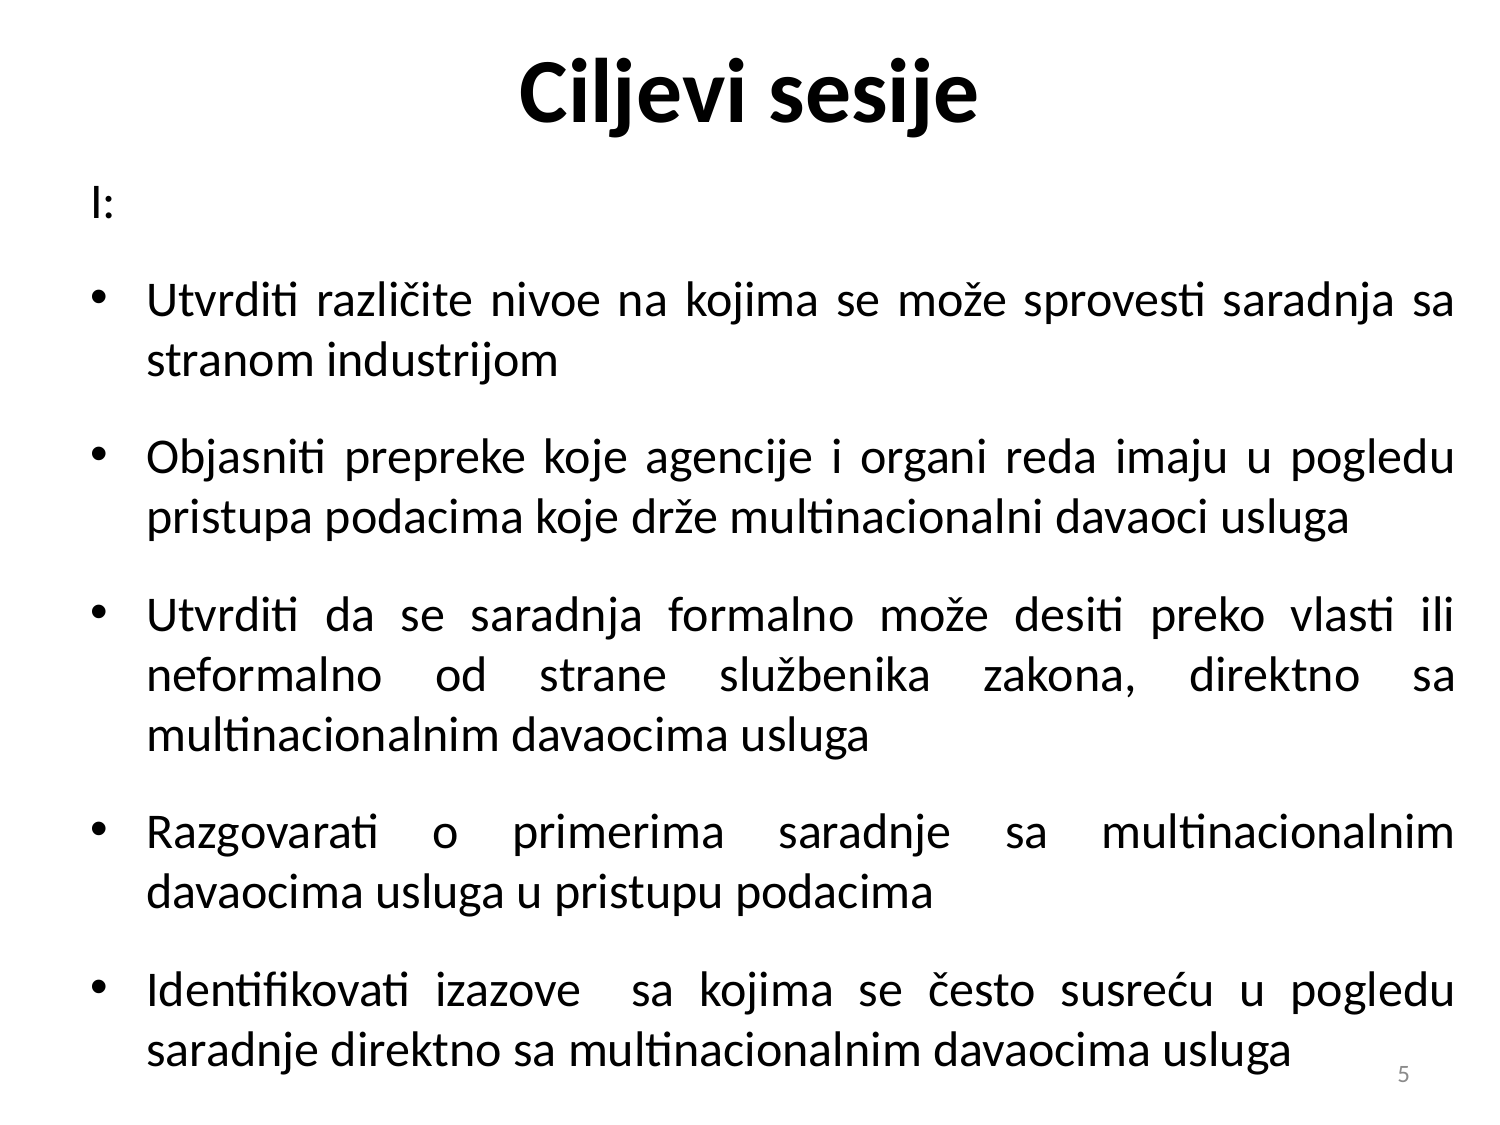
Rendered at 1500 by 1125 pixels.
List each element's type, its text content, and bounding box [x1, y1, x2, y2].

slide_number 5 [1074, 1042, 1425, 1103]
list I: Utvrditi različite nivoe na kojima se može sprovesti saradnja sa stranom industrijom Objasniti prepreke koje agencije i organi reda imaju u pogledu pristupa podacima koje drže multinacionalni davaoci usluga Utvrditi da se saradnja formalno može desiti preko vlasti ili neformalno od strane službenika zakona, direktno sa multinacionalnim davaocima usluga Razgovarati o primerima saradnje sa multinacionalnim davaocima usluga u pristupu podacima Identifikovati izazove sa kojima se često susreću u pogledu saradnje direktno sa multinacionalnim davaocima usluga [75, 160, 1472, 1062]
title Ciljevi sesije [75, 23, 1425, 151]
